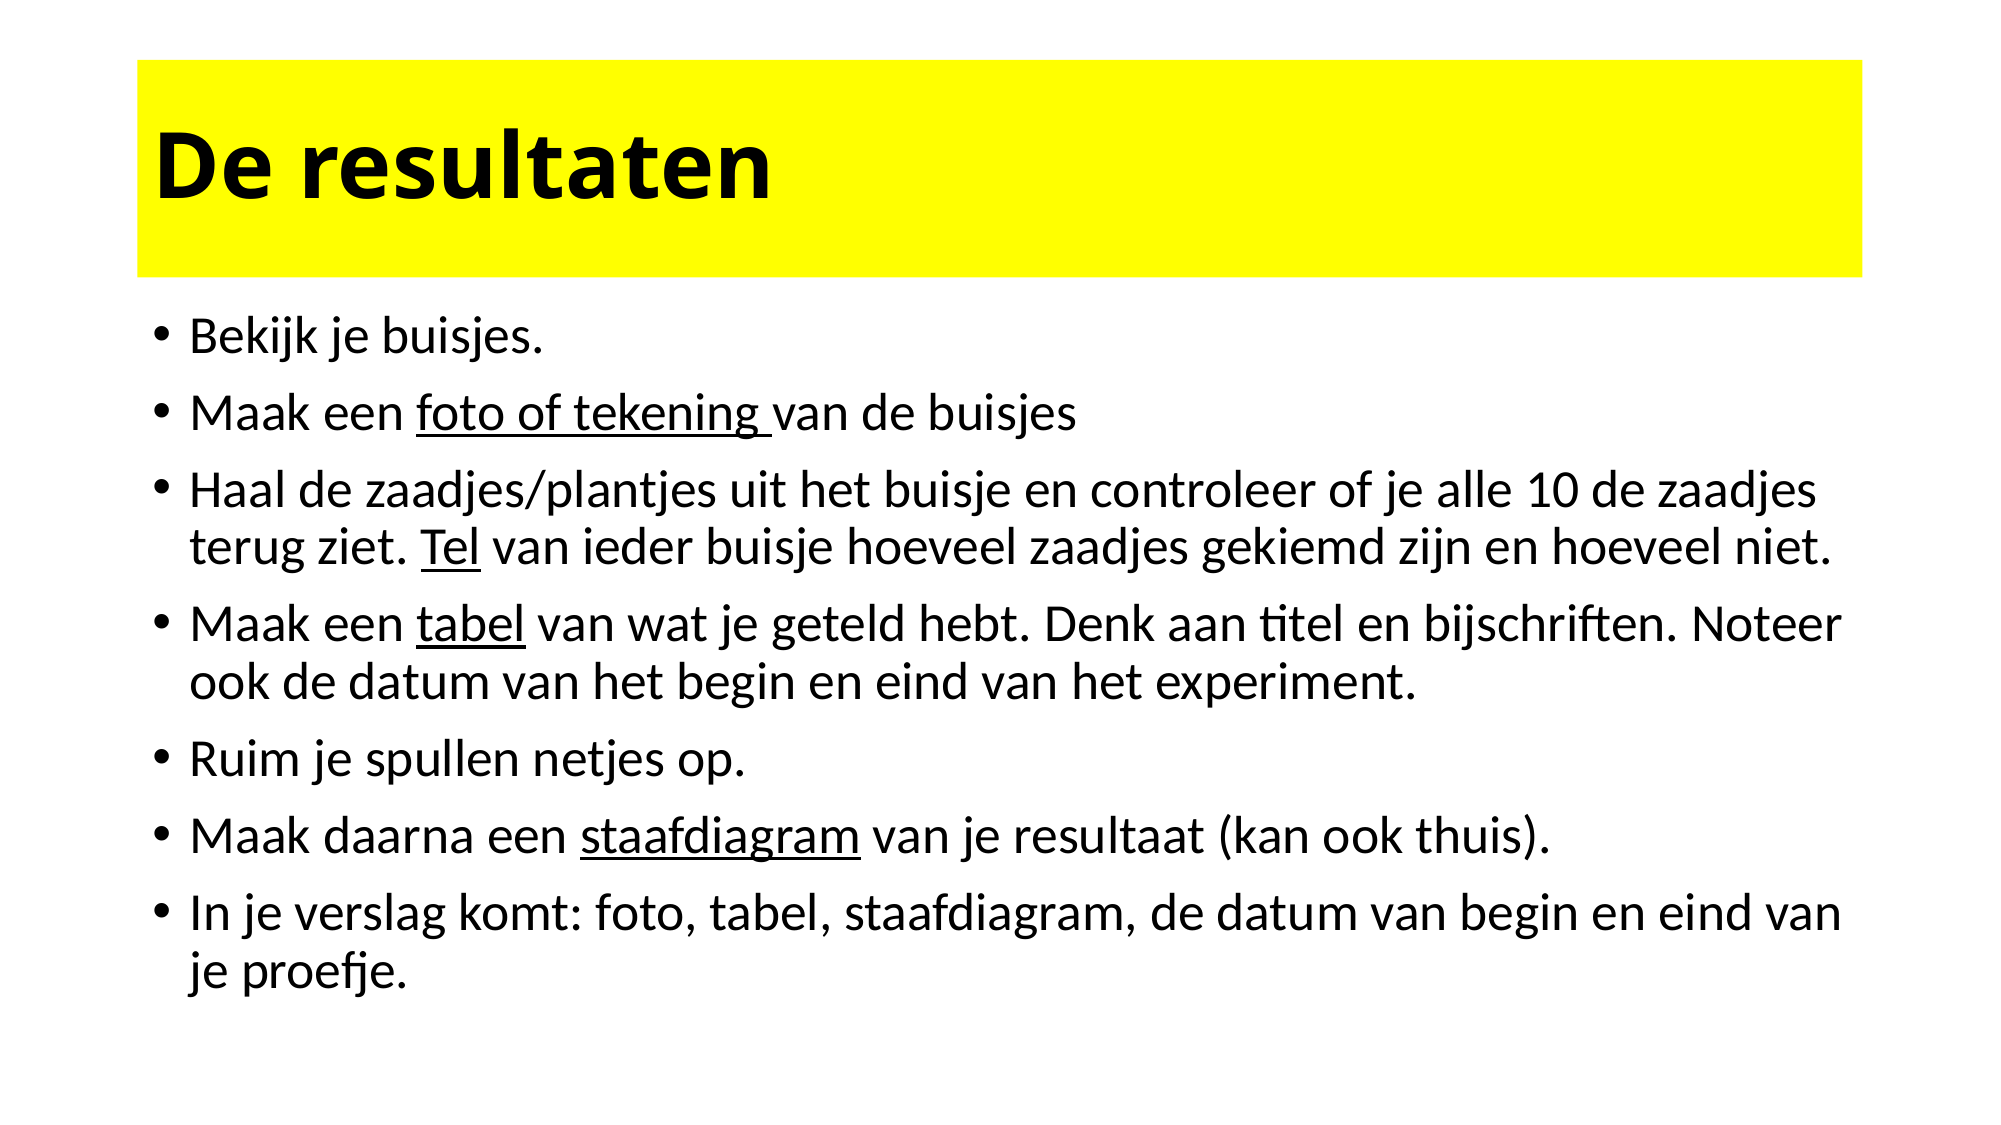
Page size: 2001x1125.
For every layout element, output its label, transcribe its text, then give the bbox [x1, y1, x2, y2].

title De resultaten [137, 59, 1863, 278]
list Bekijk je buisjes. Maak een foto of tekening van de buisjes Haal de zaadjes/plantjes uit het buisje en controleer of je alle 10 de zaadjes terug ziet. Tel van ieder buisje hoeveel zaadjes gekiemd zijn en hoeveel niet. Maak een tabel van wat je geteld hebt. Denk aan titel en bijschriften. Noteer ook de datum van het begin en eind van het experiment. Ruim je spullen netjes op. Maak daarna een staafdiagram van je resultaat (kan ook thuis). In je verslag komt: foto, tabel, staafdiagram, de datum van begin en eind van je proefje. [137, 299, 1863, 1014]
